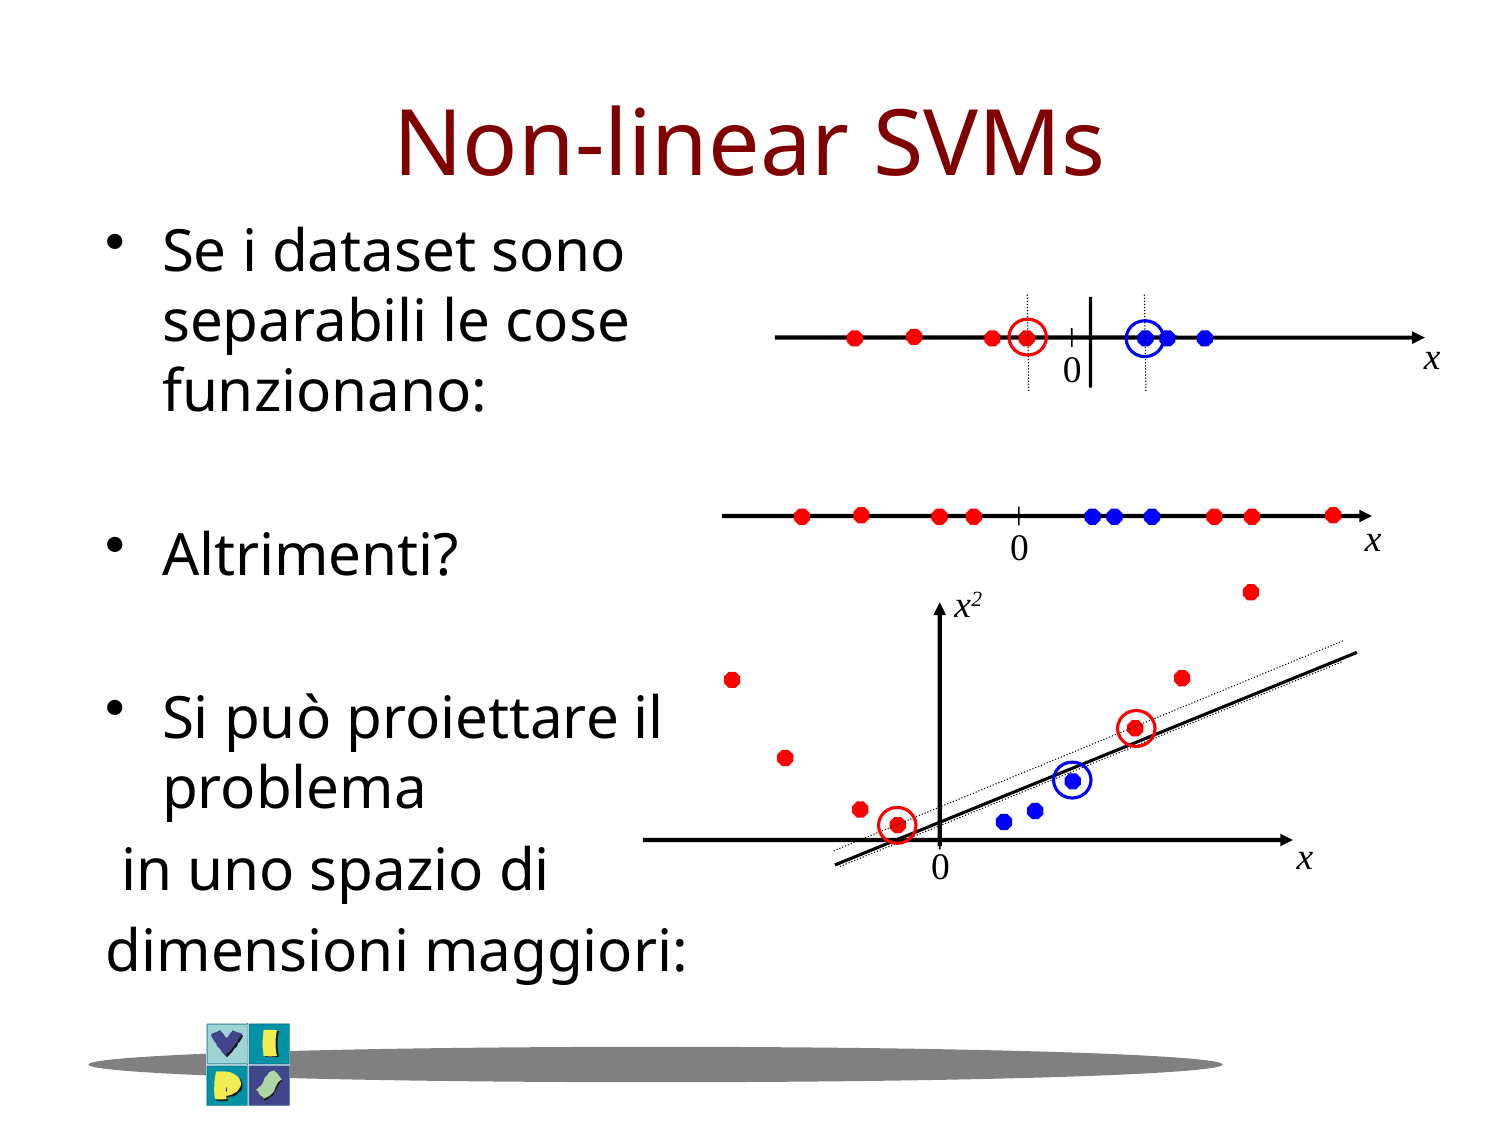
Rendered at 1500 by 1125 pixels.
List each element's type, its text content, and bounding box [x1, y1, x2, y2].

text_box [642, 291, 1485, 896]
picture [206, 1023, 290, 1106]
title Non-linear SVMs [75, 45, 1425, 233]
list Se i dataset sono separabili le cose funzionano: Altrimenti? Si può proiettare il problema in uno spazio di dimensioni maggiori: [90, 205, 781, 881]
